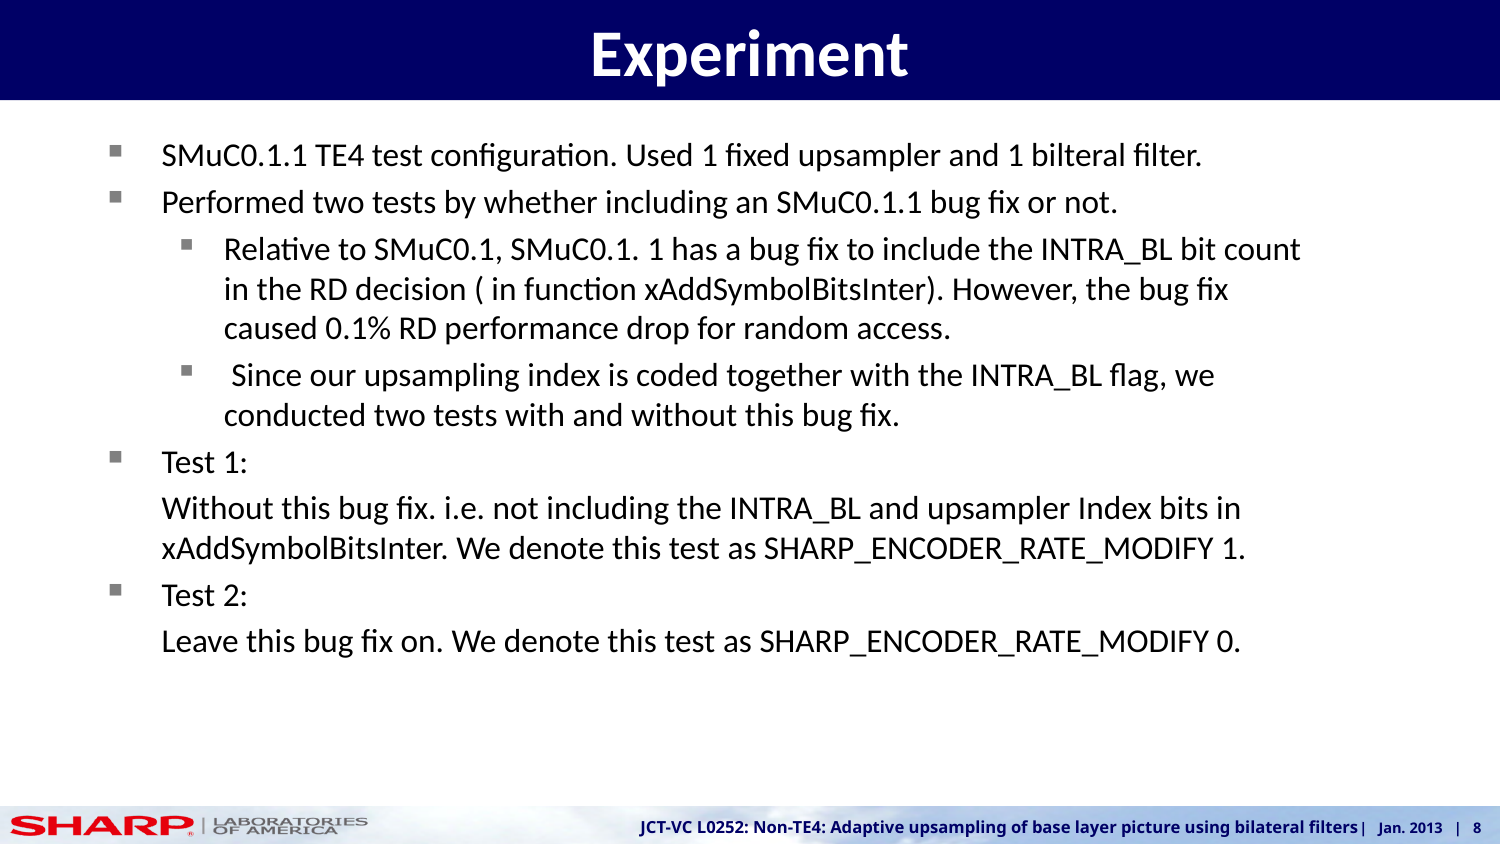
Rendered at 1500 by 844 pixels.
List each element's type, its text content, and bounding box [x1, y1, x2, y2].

title Experiment [17, 0, 1484, 101]
picture [0, 806, 1500, 844]
list SMuC0.1.1 TE4 test configuration. Used 1 fixed upsampler and 1 bilteral filter. Performed two tests by whether including an SMuC0.1.1 bug fix or not. Relative to SMuC0.1, SMuC0.1. 1 has a bug fix to include the INTRA_BL bit count in the RD decision ( in function xAddSymbolBitsInter). However, the bug fix caused 0.1% RD performance drop for random access. Since our upsampling index is coded together with the INTRA_BL flag, we conducted two tests with and without this bug fix. Test 1: Without this bug fix. i.e. not including the INTRA_BL and upsampler Index bits in xAddSymbolBitsInter. We denote this test as SHARP_ENCODER_RATE_MODIFY 1. Test 2: Leave this bug fix on. We denote this test as SHARP_ENCODER_RATE_MODIFY 0. [93, 126, 1338, 756]
